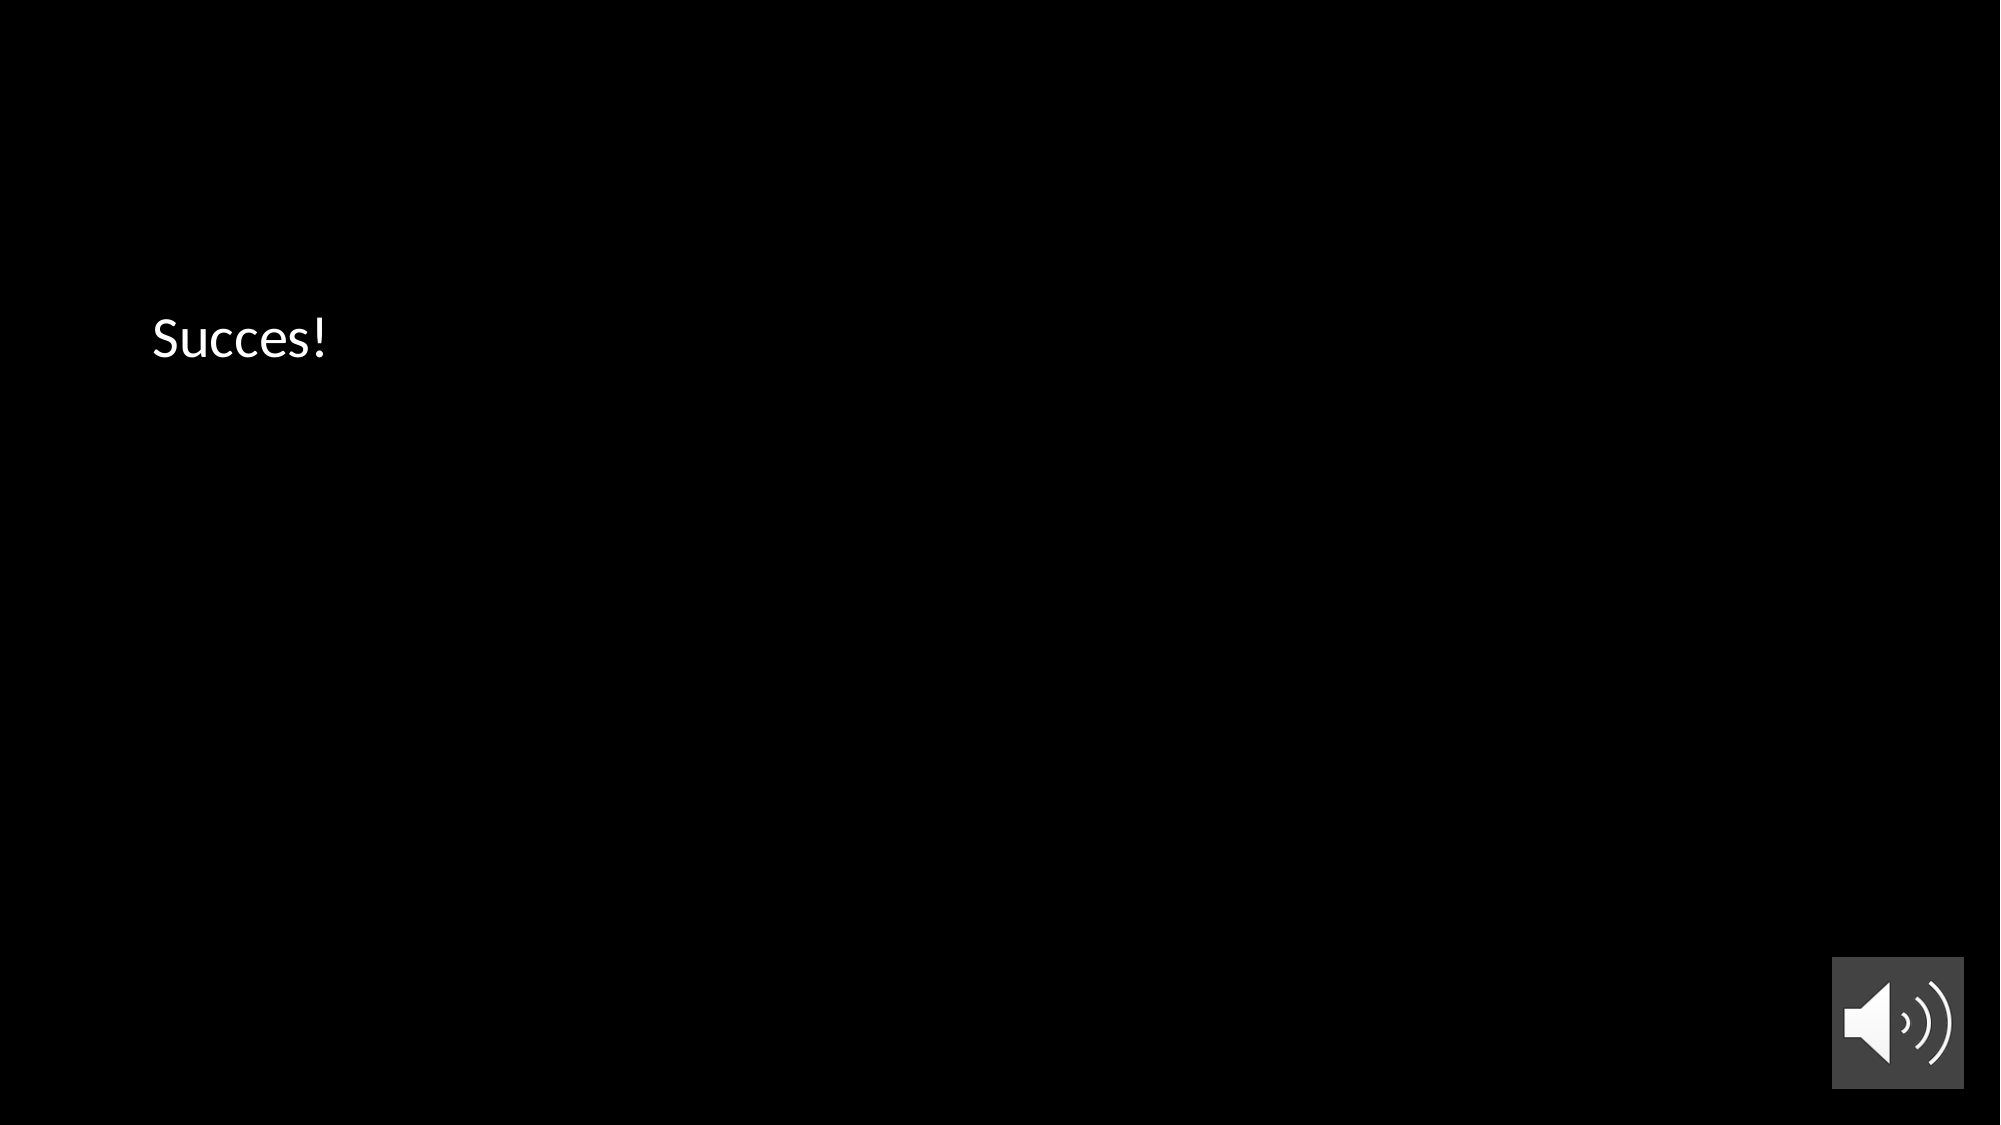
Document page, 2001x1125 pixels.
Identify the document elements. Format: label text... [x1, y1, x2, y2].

list Succes! [137, 299, 1863, 1014]
picture [1831, 956, 1965, 1090]
